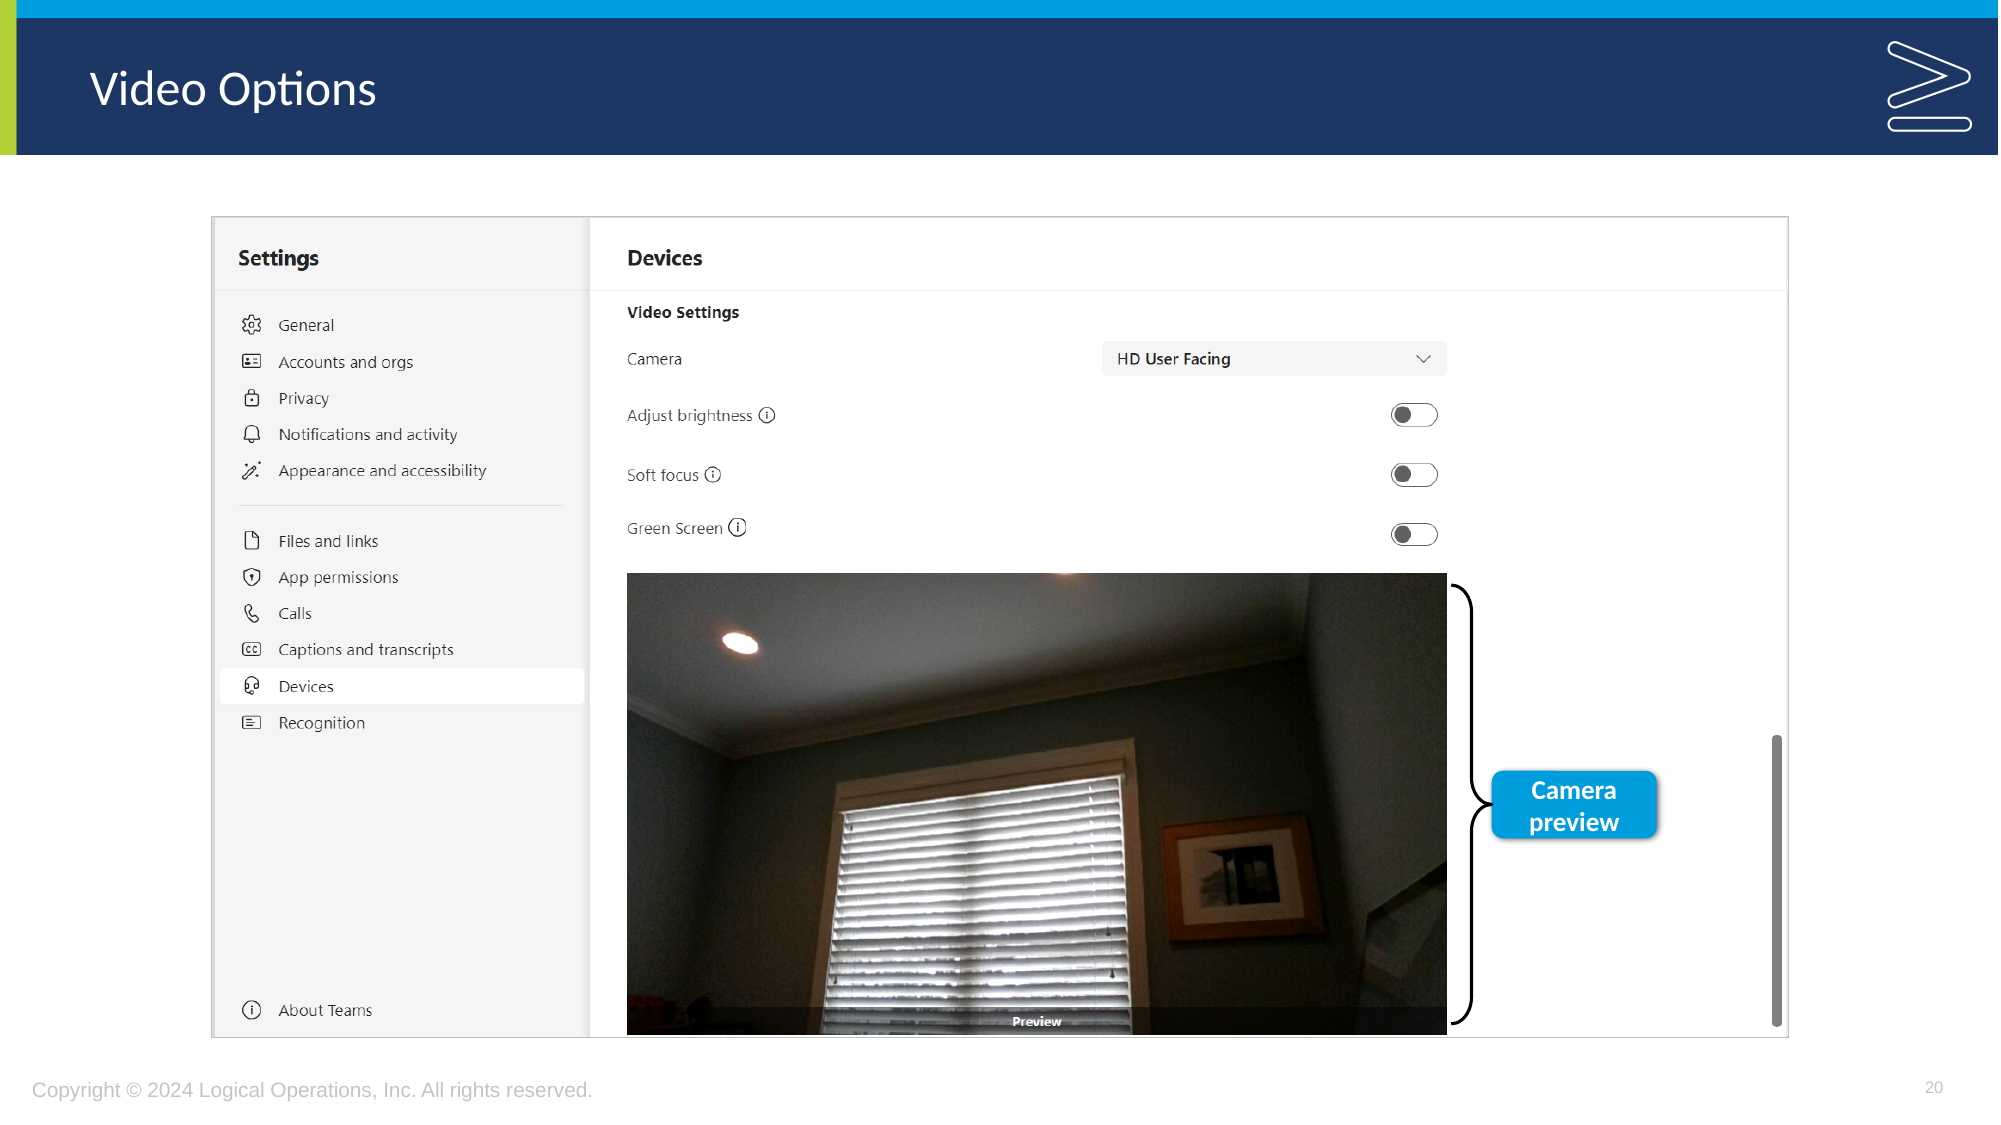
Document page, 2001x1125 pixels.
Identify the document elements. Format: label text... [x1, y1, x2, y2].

slide_number 20 [1491, 1057, 1959, 1118]
picture [1850, 19, 1998, 155]
picture [0, 0, 74, 155]
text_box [211, 216, 1789, 1038]
title Video Options [74, 16, 1850, 155]
